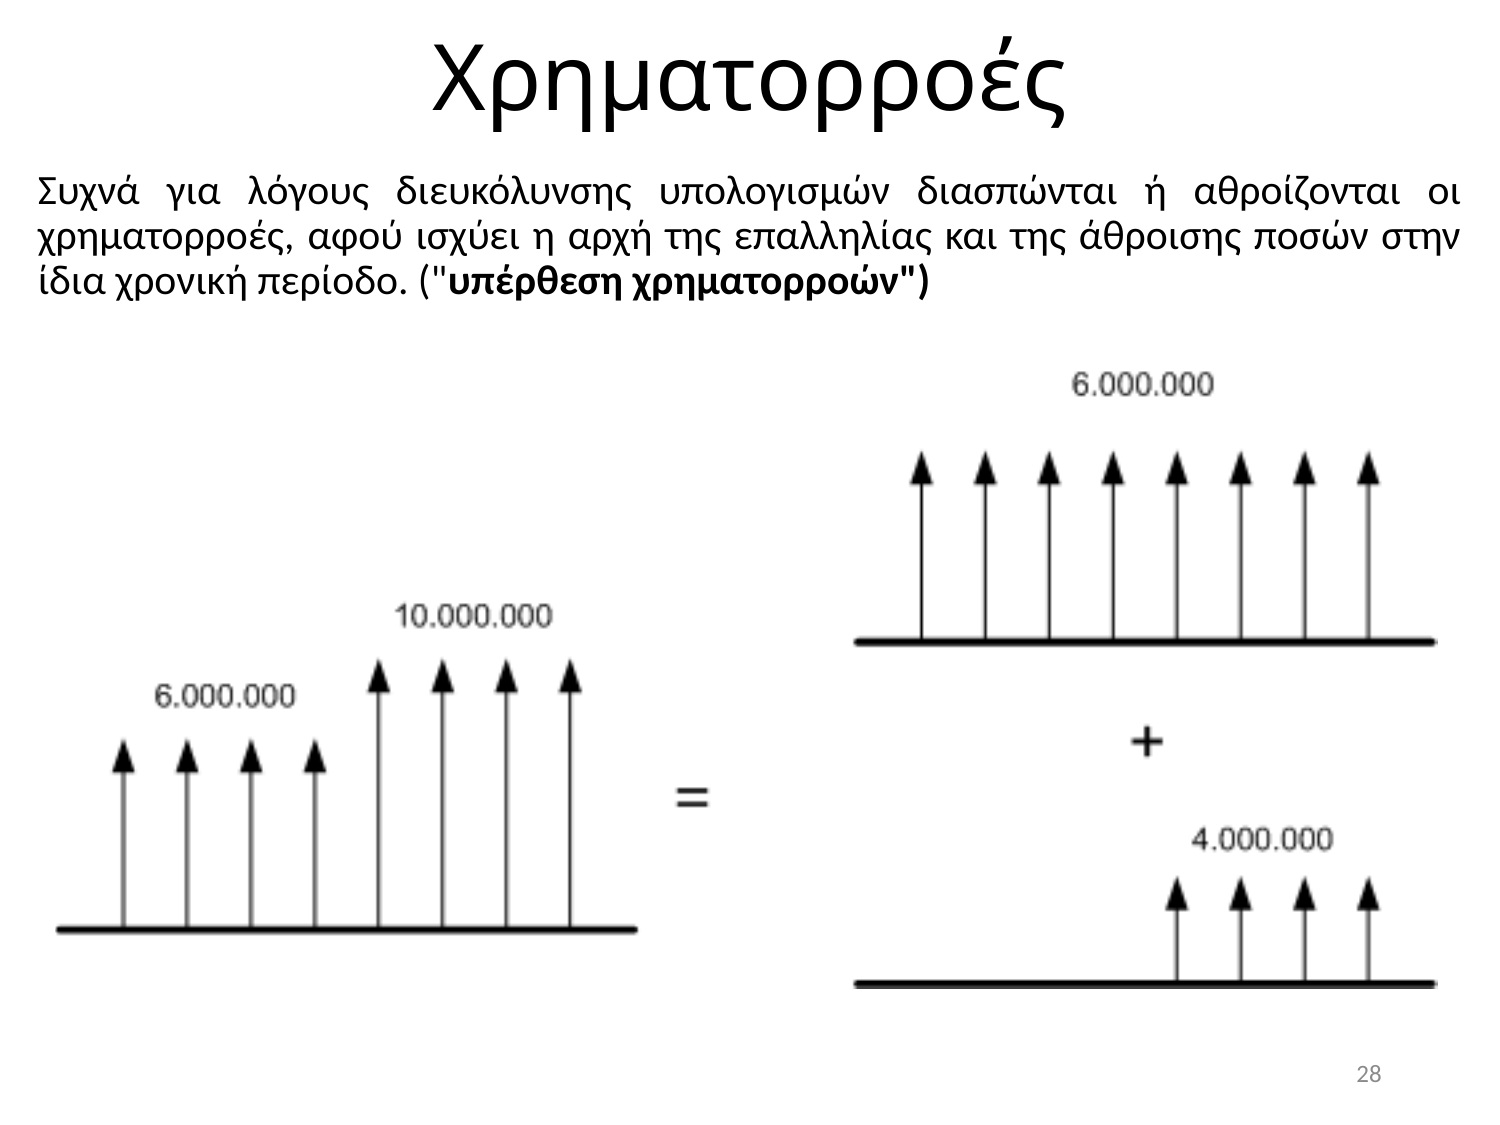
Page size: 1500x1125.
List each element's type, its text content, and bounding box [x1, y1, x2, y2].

picture [55, 362, 1438, 989]
slide_number 28 [1059, 1042, 1397, 1103]
title Χρηματορροές [0, 0, 1500, 161]
list Συχνά για λόγους διευκόλυνσης υπολογισμών διασπώνται ή αθροίζονται οι χρηματορροές, αφού ισχύει η αρχή της επαλληλίας και της άθροισης ποσών στην ίδια χρονική περίοδο. ("υπέρθεση χρηματορροών") [22, 160, 1478, 338]
